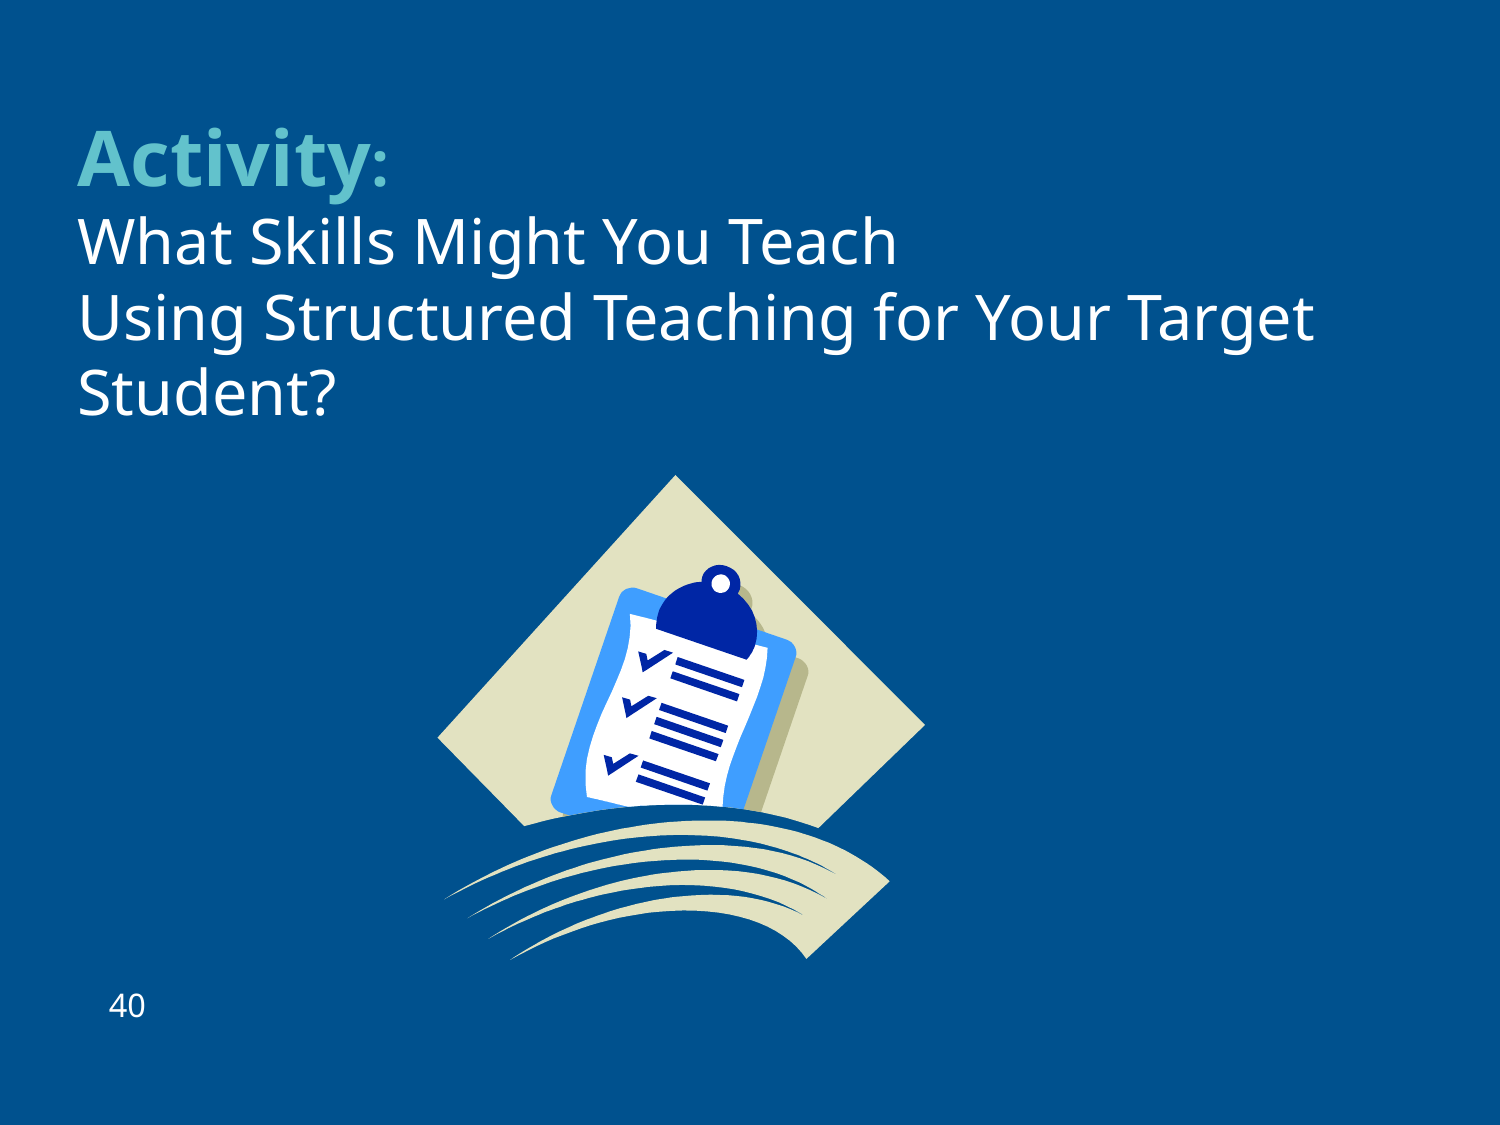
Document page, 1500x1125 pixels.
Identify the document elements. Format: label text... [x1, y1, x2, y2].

slide_number 40 [93, 976, 194, 1037]
title Activity: What Skills Might You Teach Using Structured Teaching for Your Target Student? [62, 99, 1450, 438]
picture [436, 474, 926, 961]
